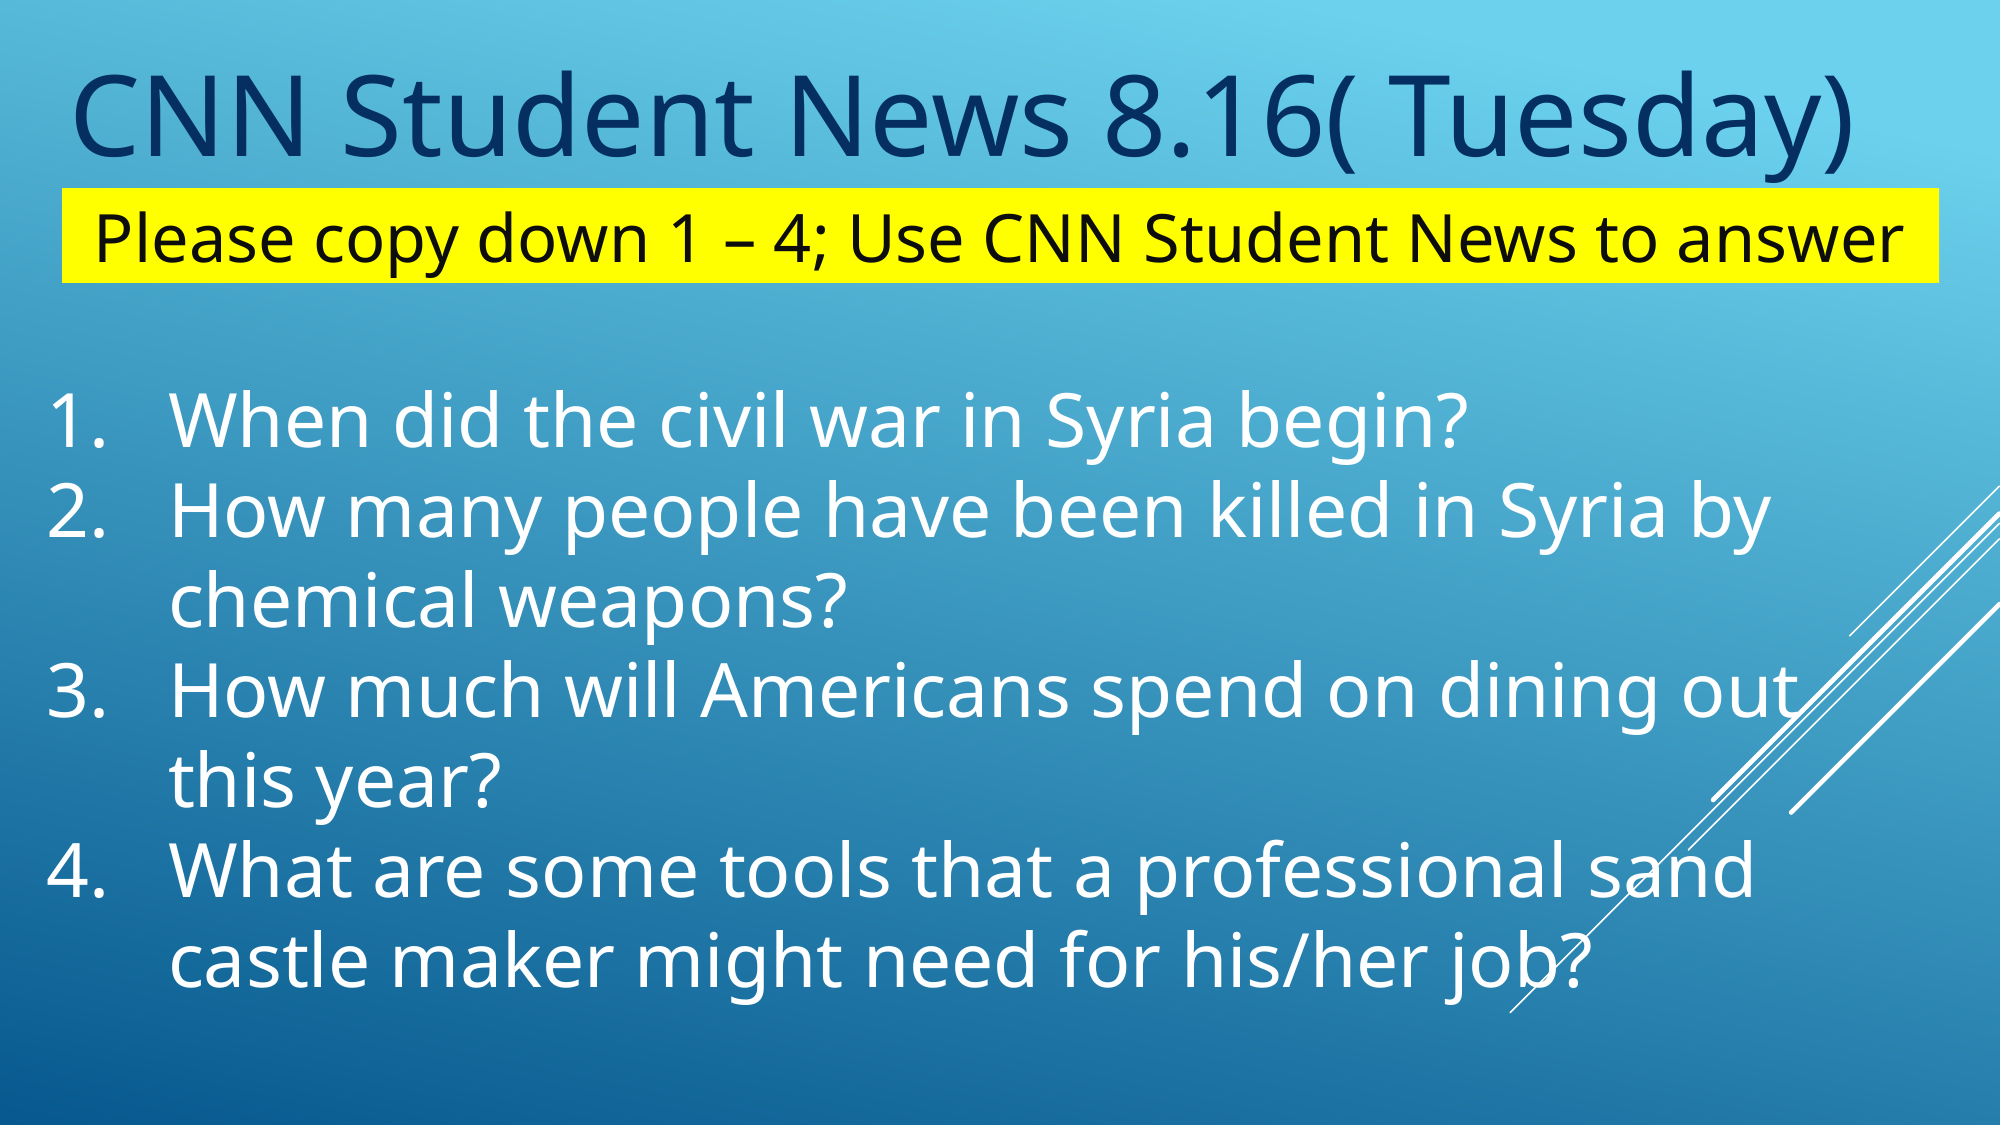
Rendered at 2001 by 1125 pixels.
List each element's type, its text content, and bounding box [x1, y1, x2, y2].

text_box When did the civil war in Syria begin? How many people have been killed in Syria by chemical weapons? How much will Americans spend on dining out this year? What are some tools that a professional sand castle maker might need for his/her job? [31, 364, 1896, 1085]
text_box CNN Student News 8.16( Tuesday) [54, 36, 1872, 187]
text_box Please copy down 1 – 4; Use CNN Student News to answer [62, 188, 1940, 283]
